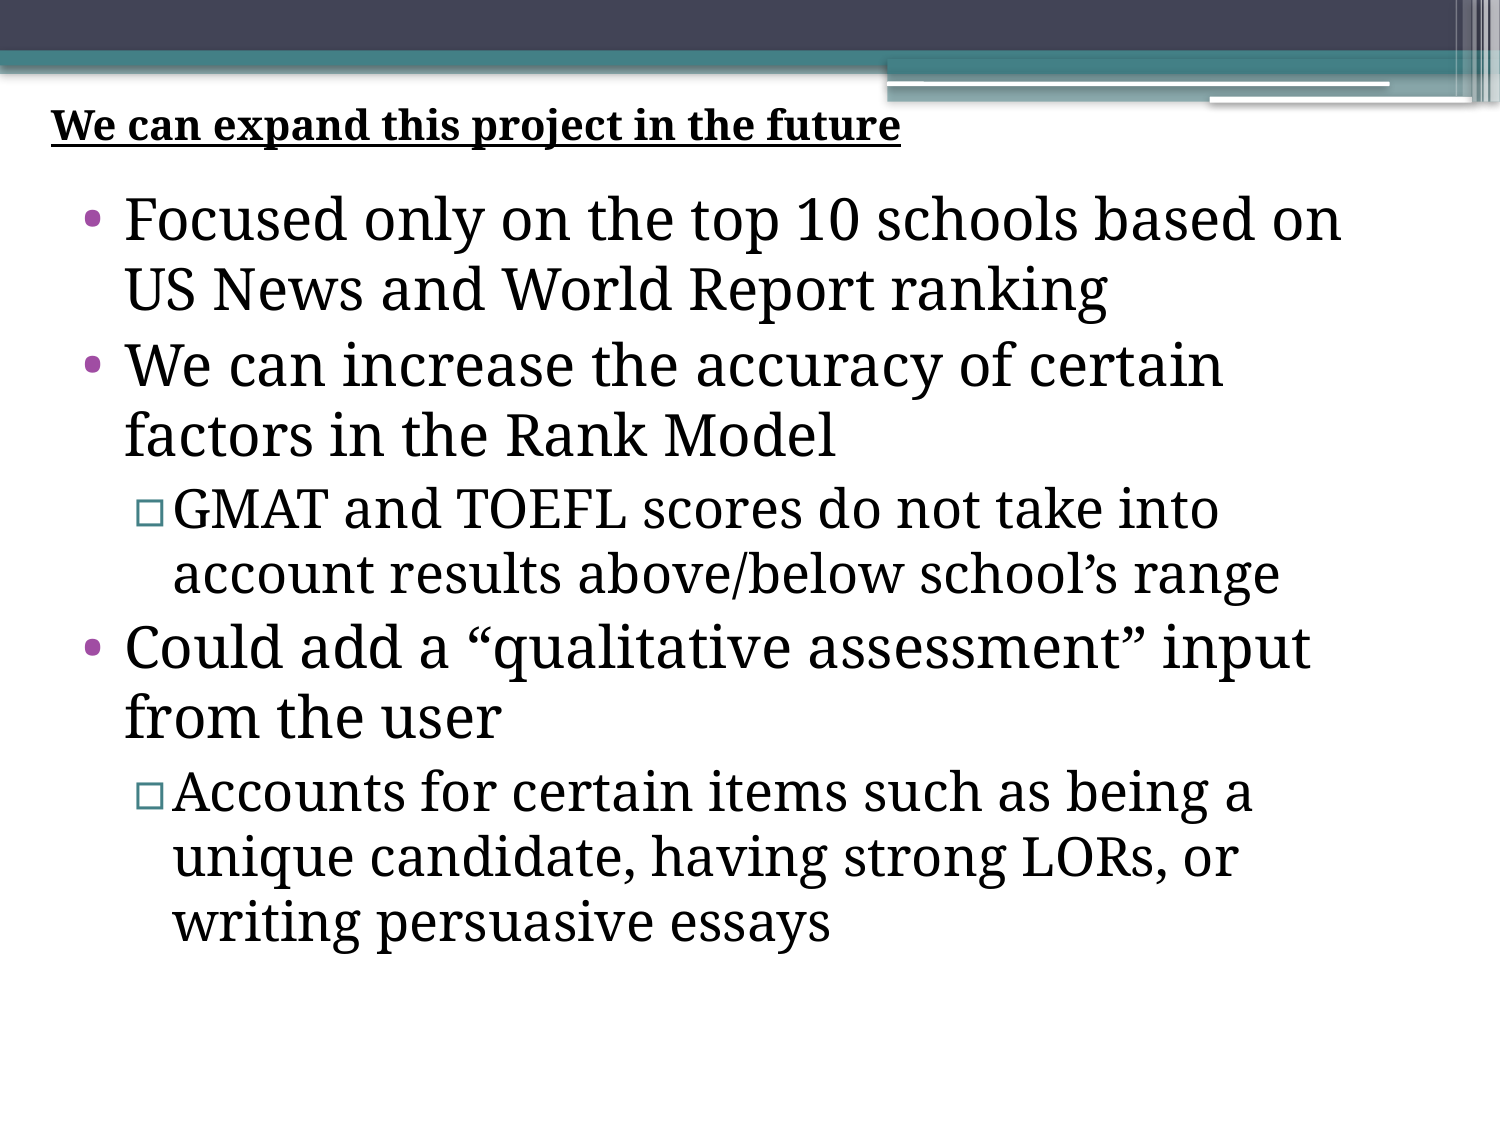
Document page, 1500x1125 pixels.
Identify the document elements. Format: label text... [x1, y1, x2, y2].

list Focused only on the top 10 schools based on US News and World Report ranking We can increase the accuracy of certain factors in the Rank Model GMAT and TOEFL scores do not take into account results above/below school’s range Could add a “qualitative assessment” input from the user Accounts for certain items such as being a unique candidate, having strong LORs, or writing persuasive essays [49, 174, 1445, 1000]
text_box We can expand this project in the future [36, 91, 917, 157]
